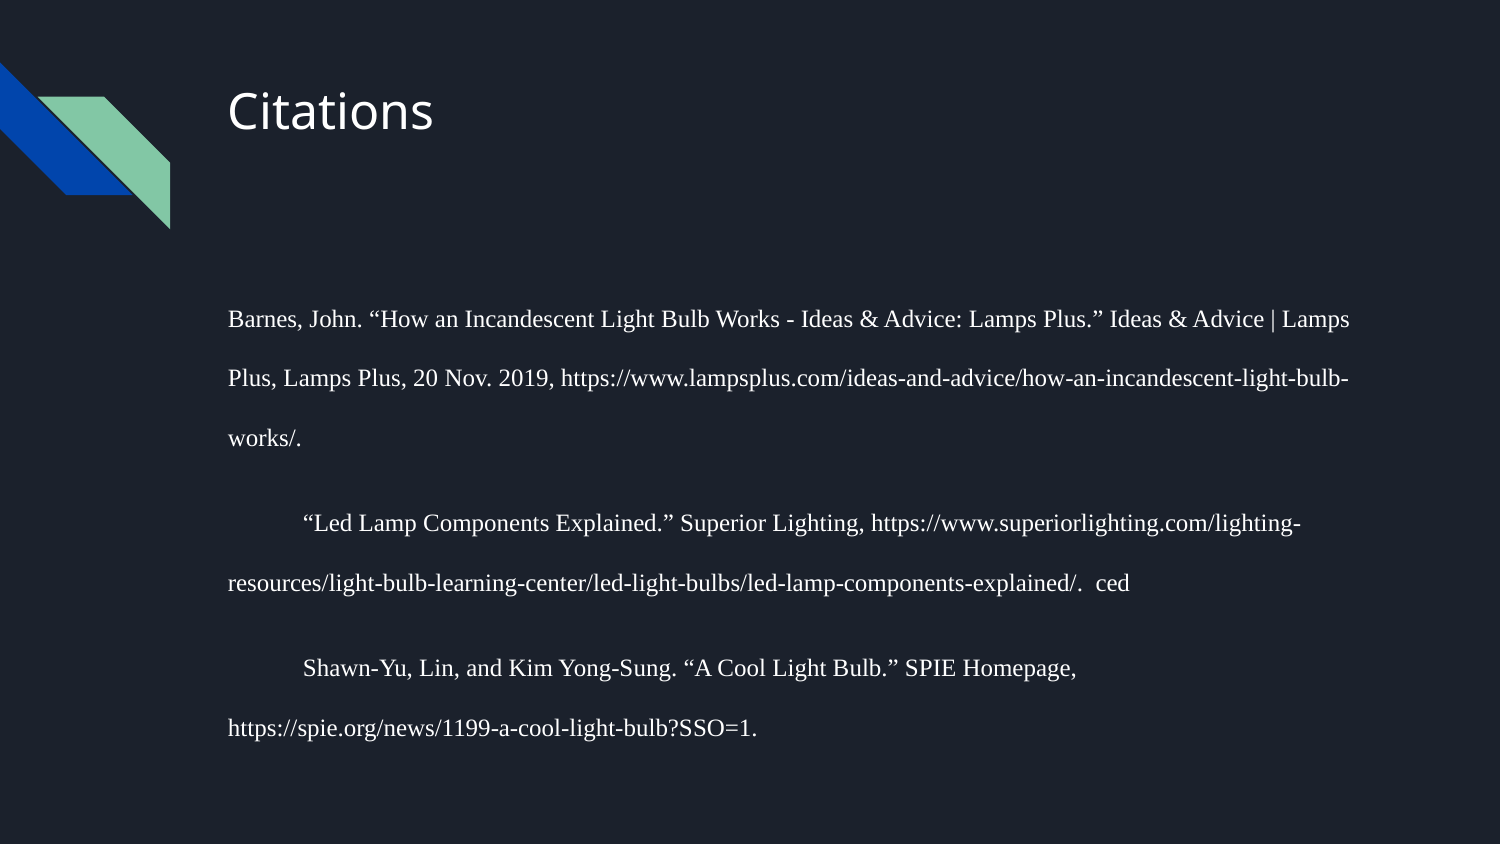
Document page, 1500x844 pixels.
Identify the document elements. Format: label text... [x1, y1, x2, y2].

list Barnes, John. “How an Incandescent Light Bulb Works - Ideas & Advice: Lamps Plus.” Ideas & Advice | Lamps Plus, Lamps Plus, 20 Nov. 2019, https://www.lampsplus.com/ideas-and-advice/how-an-incandescent-light-bulb-works/. “Led Lamp Components Explained.” Superior Lighting, https://www.superiorlighting.com/lighting-resources/light-bulb-learning-center/led-light-bulbs/led-lamp-components-explained/. ced Shawn-Yu, Lin, and Kim Yong-Sung. “A Cool Light Bulb.” SPIE Homepage, https://spie.org/news/1199-a-cool-light-bulb?SSO=1. [212, 257, 1368, 735]
title Citations [212, 64, 1368, 215]
